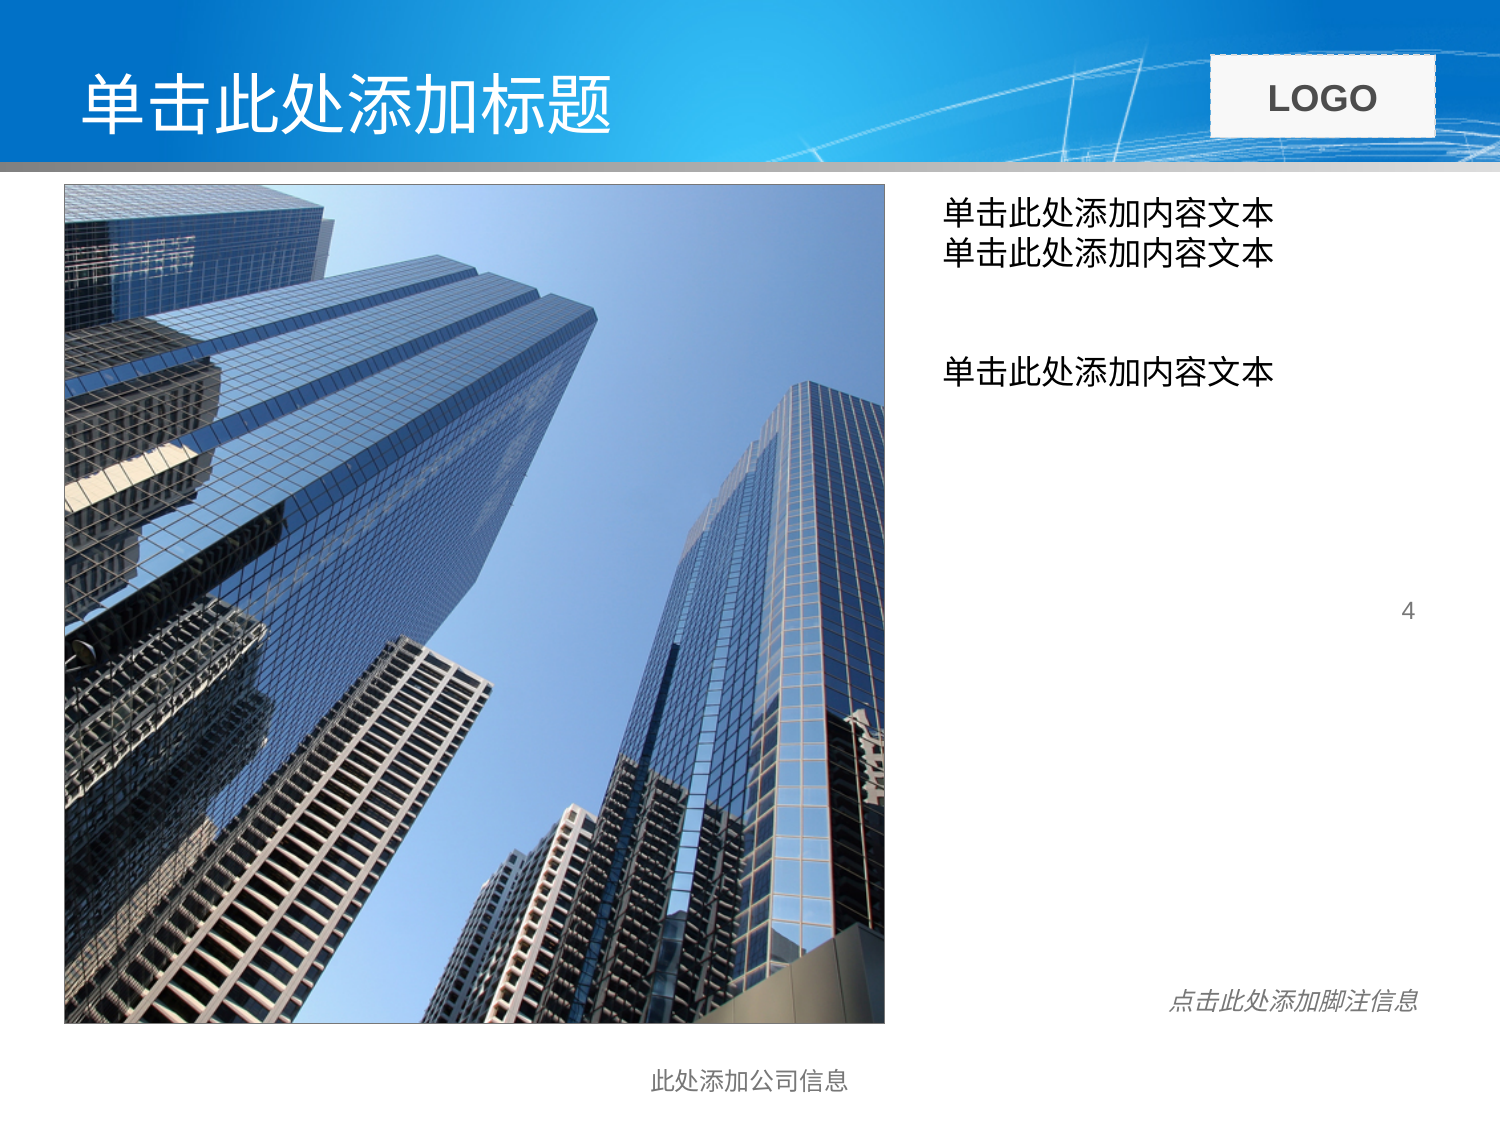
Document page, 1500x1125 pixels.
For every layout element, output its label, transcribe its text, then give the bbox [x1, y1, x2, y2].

text_box 点击此处添加脚注信息 [1153, 978, 1434, 1024]
footer 此处添加公司信息 [512, 1058, 988, 1103]
slide_number 4 [926, 184, 1431, 1036]
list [64, 184, 885, 1024]
title 单击此处添加标题 [64, 44, 1436, 161]
picture [0, 0, 1500, 163]
